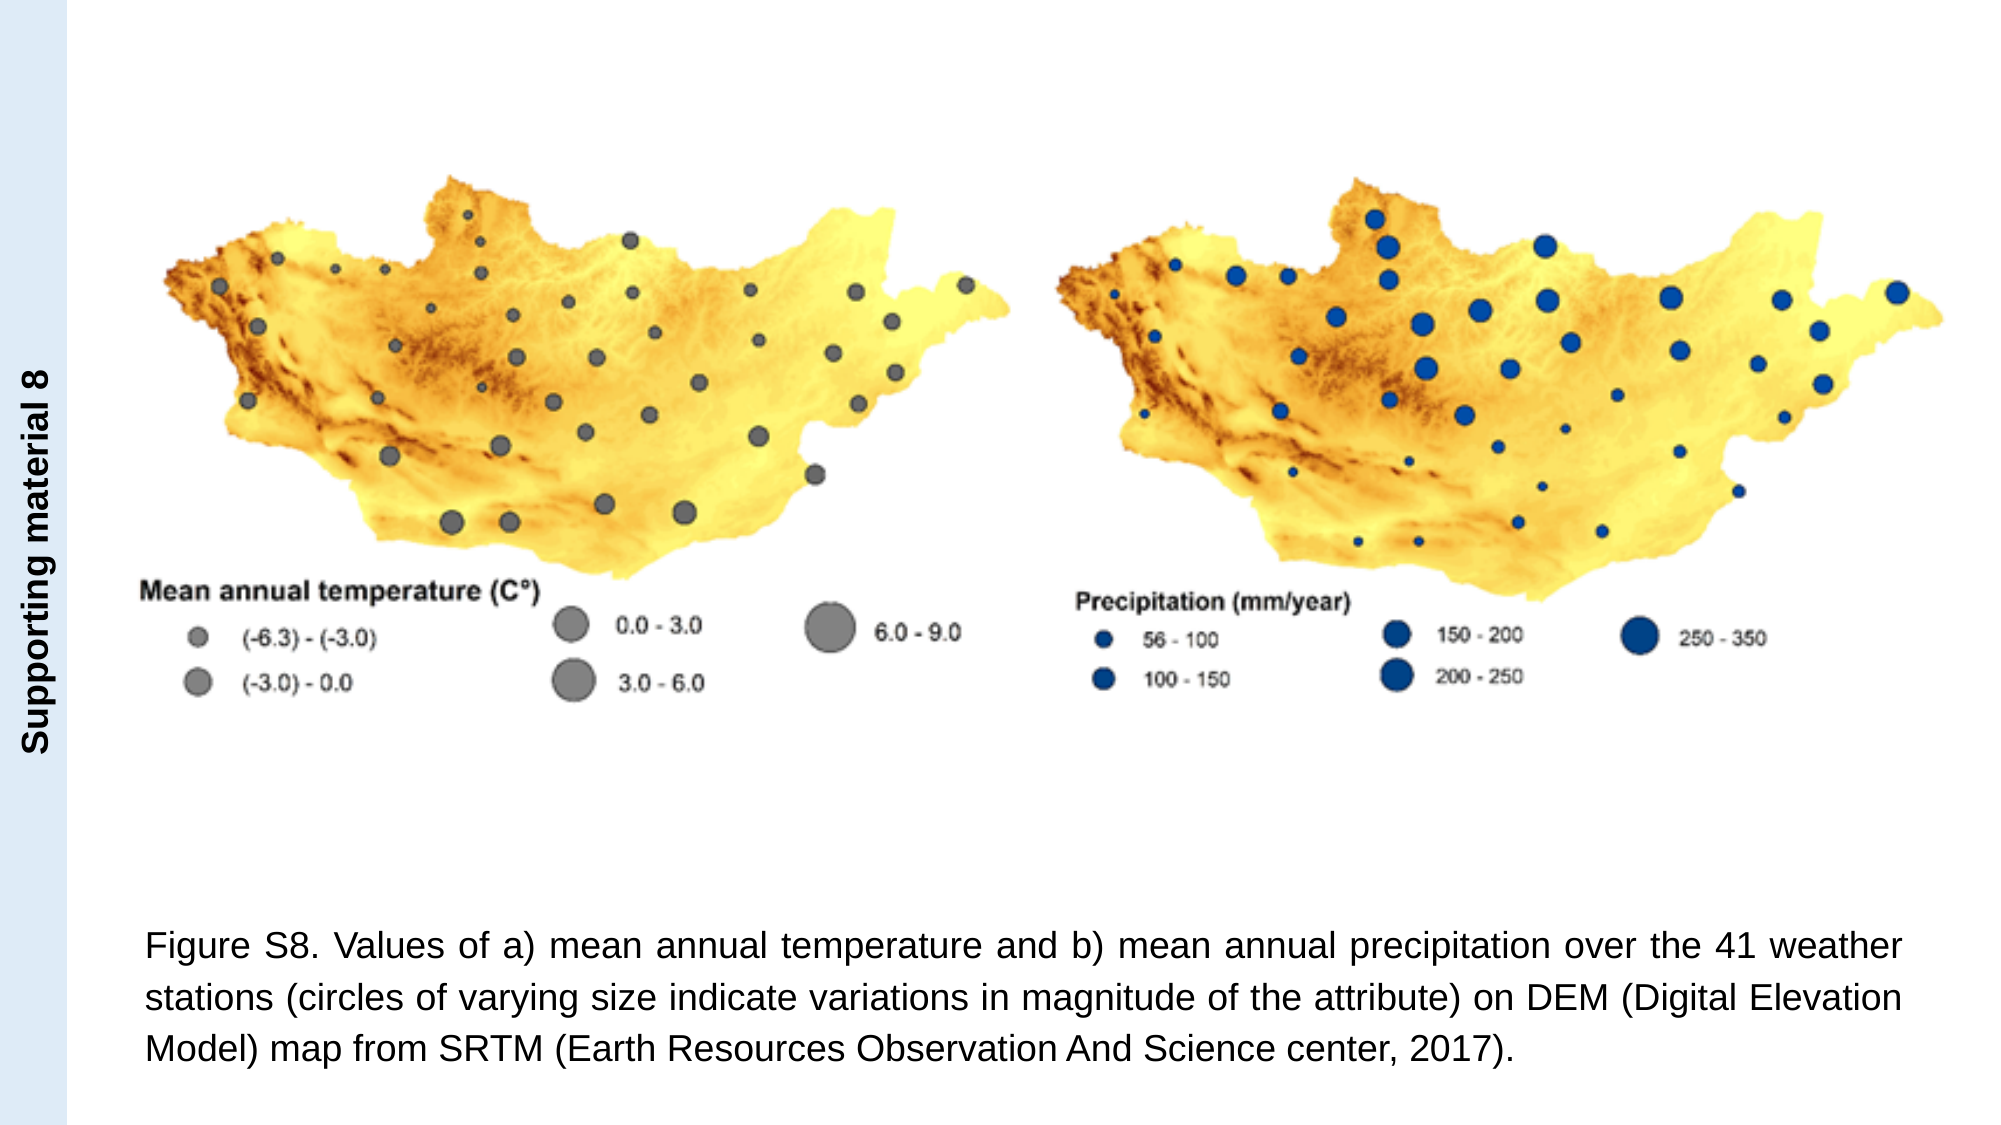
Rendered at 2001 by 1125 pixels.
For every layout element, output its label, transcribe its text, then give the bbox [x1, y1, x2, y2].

text_box Figure S8. Values of a) mean annual temperature and b) mean annual precipitation over the 41 weather stations (circles of varying size indicate variations in magnitude of the attribute) on DEM (Digital Elevation Model) map from SRTM (Earth Resources Observation And Science center, 2017). [130, 906, 1918, 1077]
picture [130, 157, 1954, 711]
text_box Supporting material 8 [0, 0, 67, 1125]
